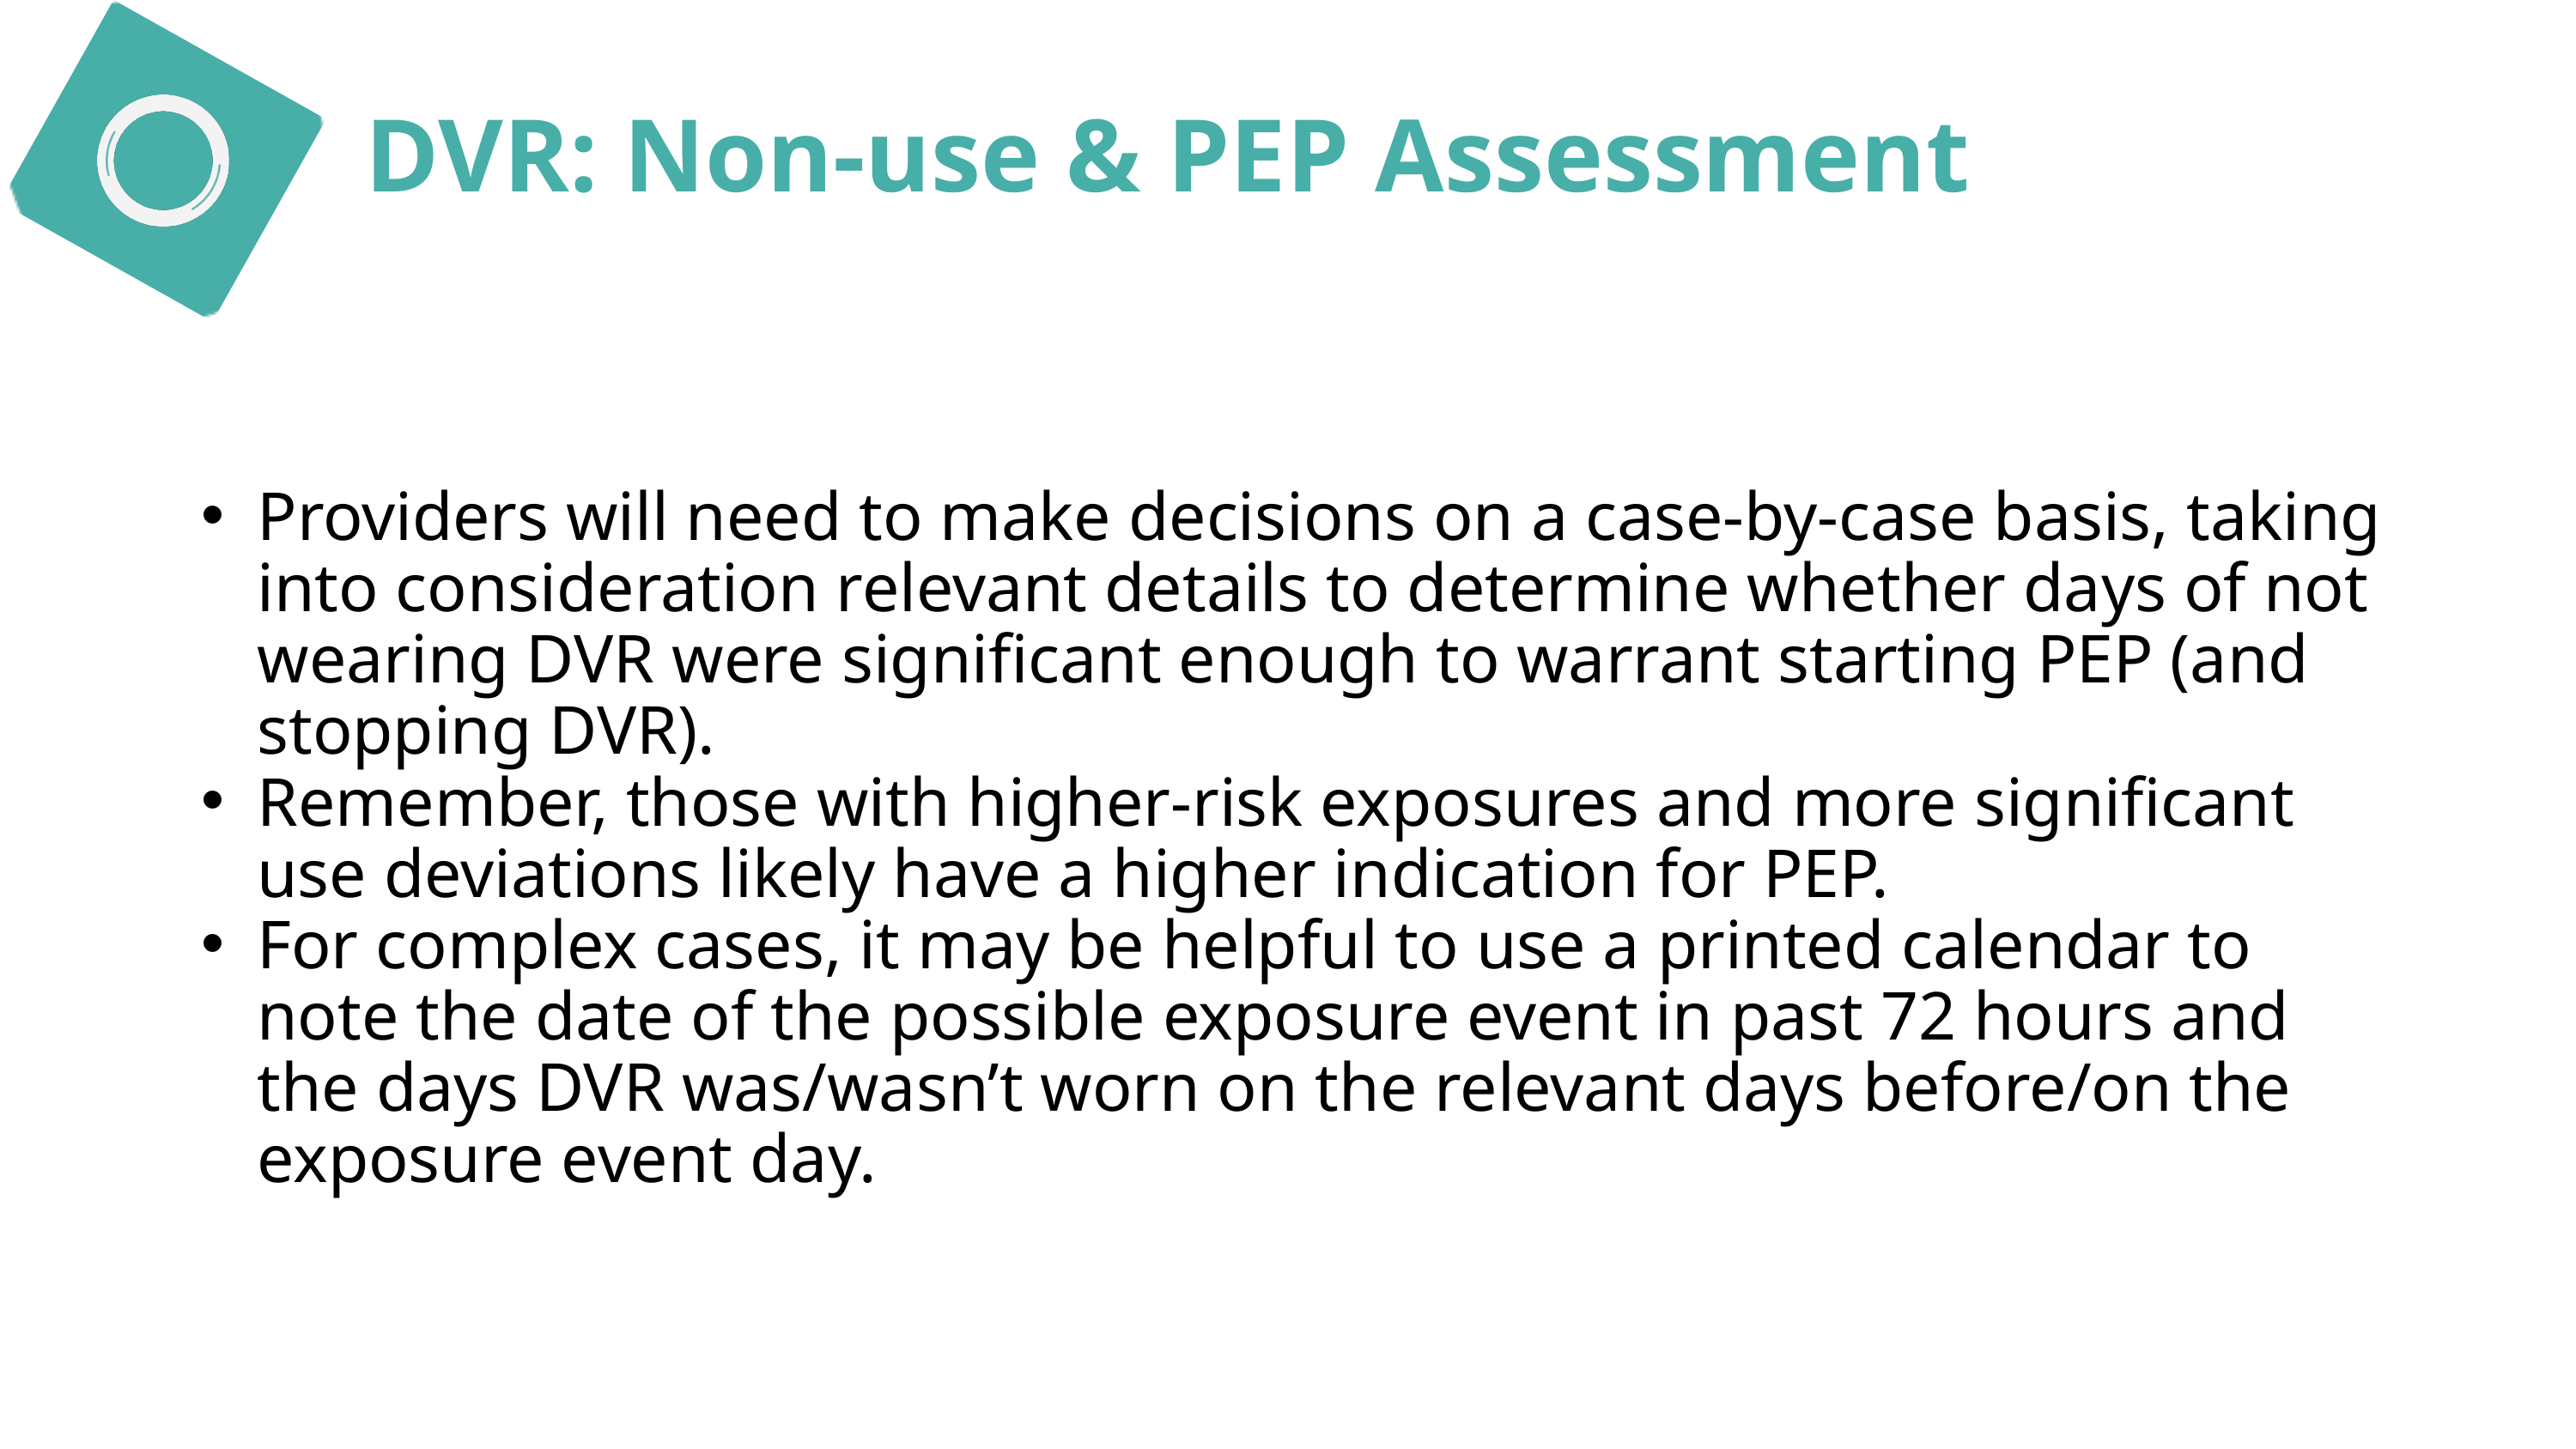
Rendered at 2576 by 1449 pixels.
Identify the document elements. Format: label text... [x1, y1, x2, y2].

text_box Providers will need to make decisions on a case-by-case basis, taking into consideration relevant details to determine whether days of not wearing DVR were significant enough to warrant starting PEP (and stopping DVR). Remember, those with higher-risk exposures and more significant use deviations likely have a higher indication for PEP. For complex cases, it may be helpful to use a printed calendar to note the date of the possible exposure event in past 72 hours and the days DVR was/wasn’t worn on the relevant days before/on the exposure event day. [144, 482, 2396, 1197]
text_box DVR: Non-use & PEP Assessment [365, 119, 2576, 213]
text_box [0, 0, 326, 322]
